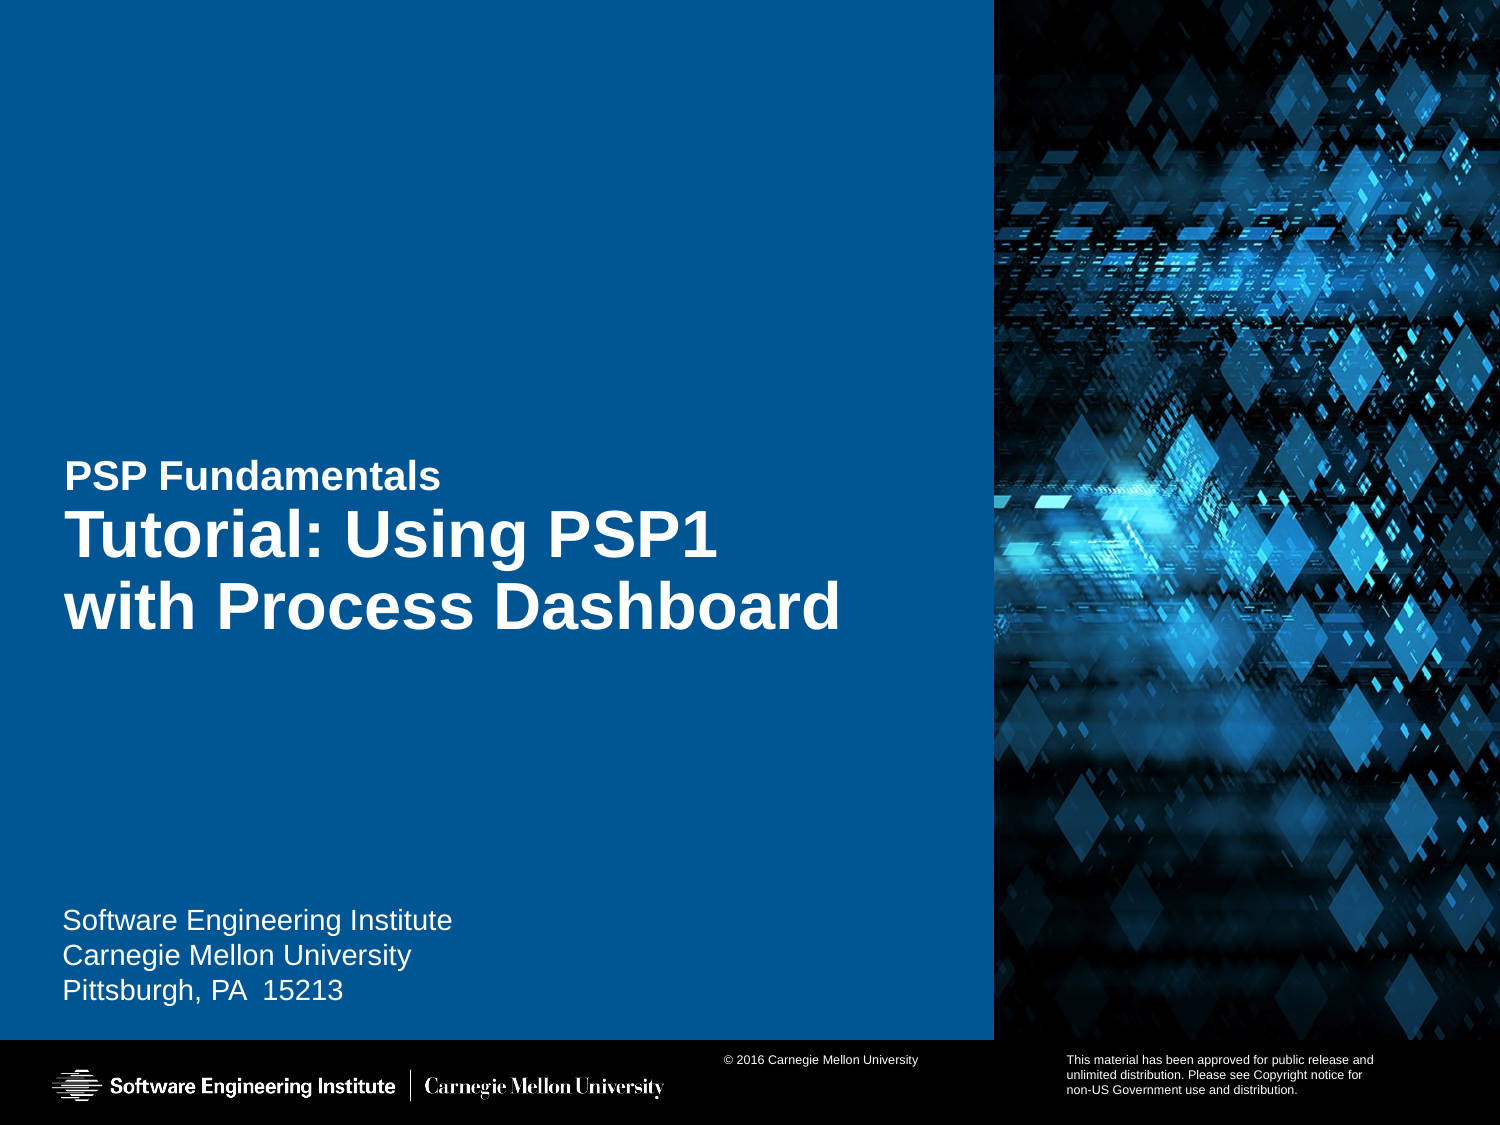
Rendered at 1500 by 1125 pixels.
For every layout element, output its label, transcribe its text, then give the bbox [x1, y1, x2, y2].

picture [994, 0, 1500, 1040]
picture [43, 1062, 673, 1106]
title PSP Fundamentals Tutorial: Using PSP1 with Process Dashboard [64, 43, 850, 644]
